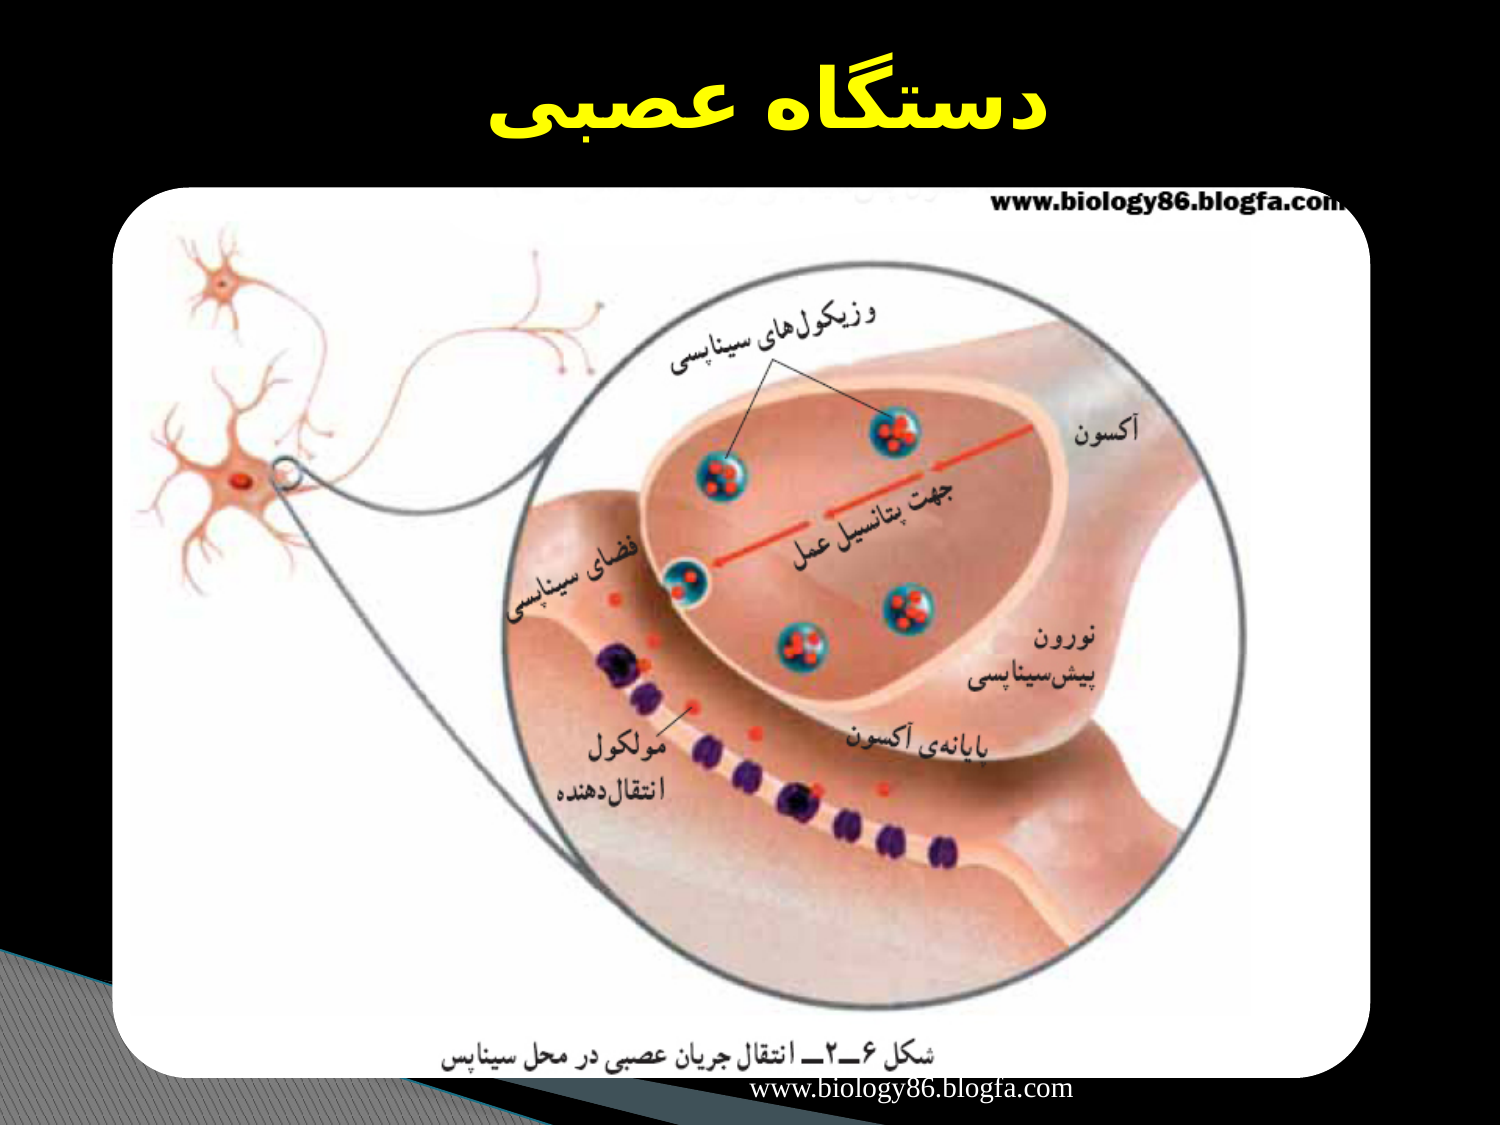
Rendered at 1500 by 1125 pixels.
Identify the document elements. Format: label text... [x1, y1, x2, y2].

footer www.biology86.blogfa.com [718, 1090, 1105, 1112]
text_box دستگاه عصبی [437, 37, 1100, 153]
picture [0, 187, 1371, 1125]
